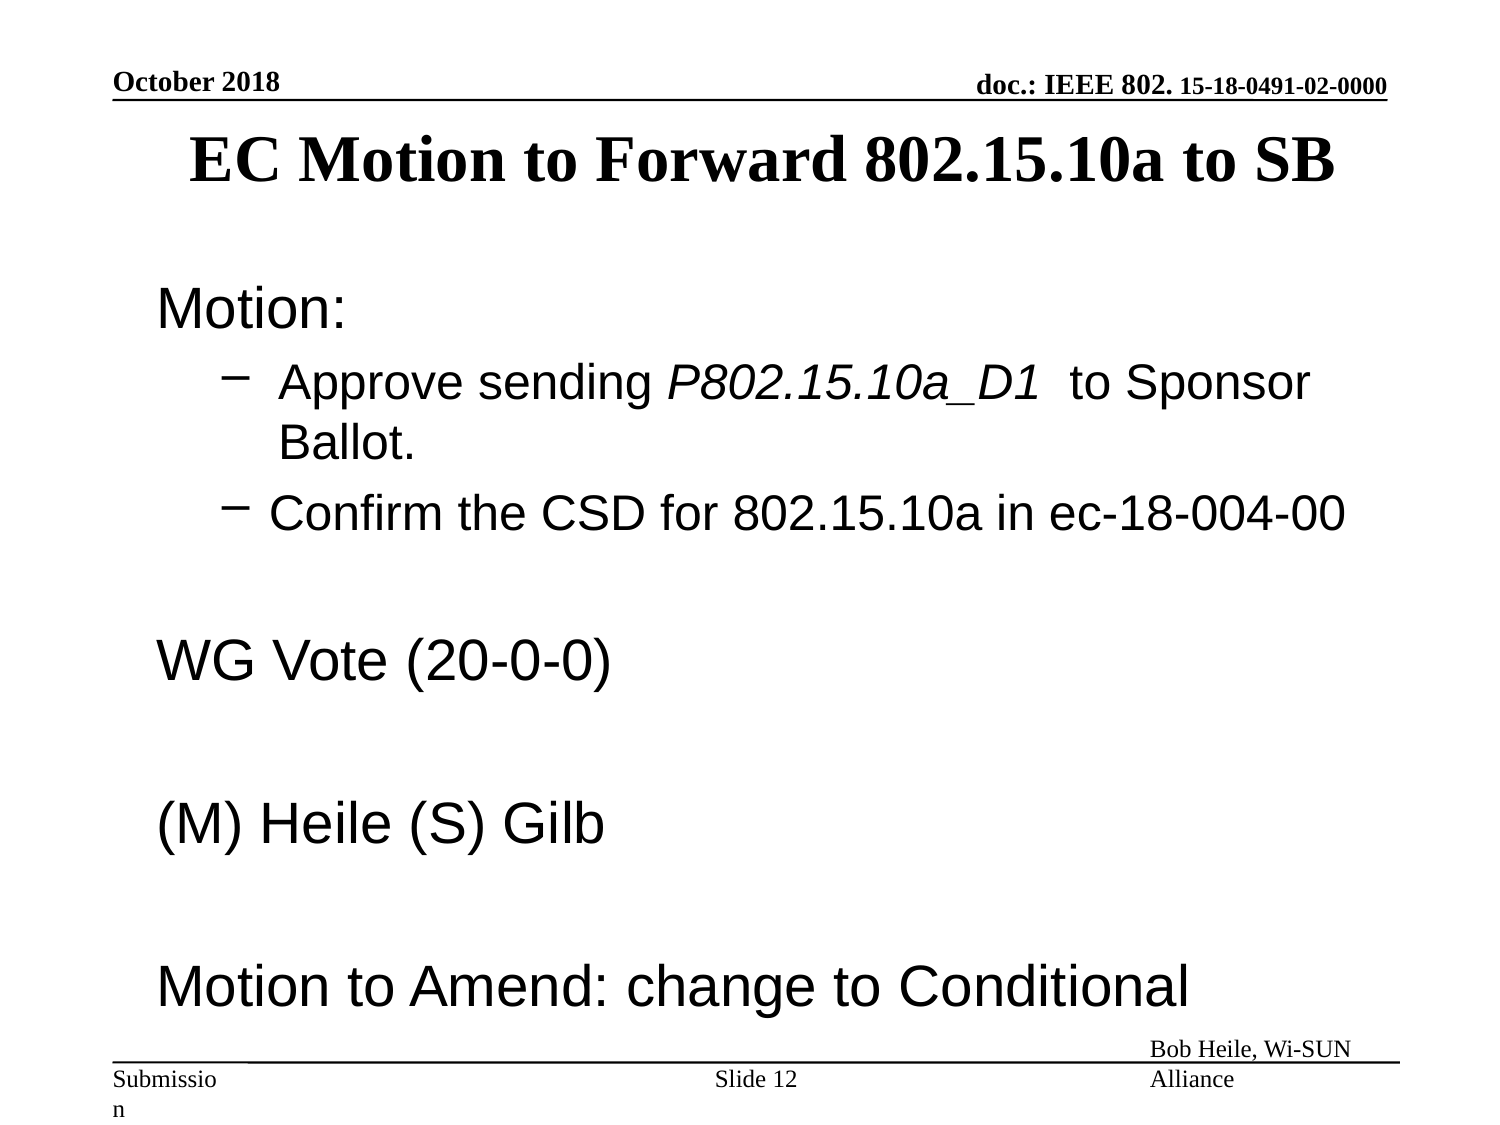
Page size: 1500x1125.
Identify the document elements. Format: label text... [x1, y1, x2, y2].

slide_number Slide 12 [712, 1062, 800, 1093]
list Motion: Approve sending P802.15.10a_D1 to Sponsor Ballot. Confirm the CSD for 802.15.10a in ec-18-004-00 WG Vote (20-0-0) (M) Heile (S) Gilb Motion to Amend: change to Conditional [141, 262, 1434, 1050]
footer Bob Heile, Wi-SUN Alliance [1149, 1062, 1413, 1093]
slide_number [112, 62, 375, 98]
text_box EC Motion to Forward 802.15.10a to SB [81, 107, 1446, 233]
